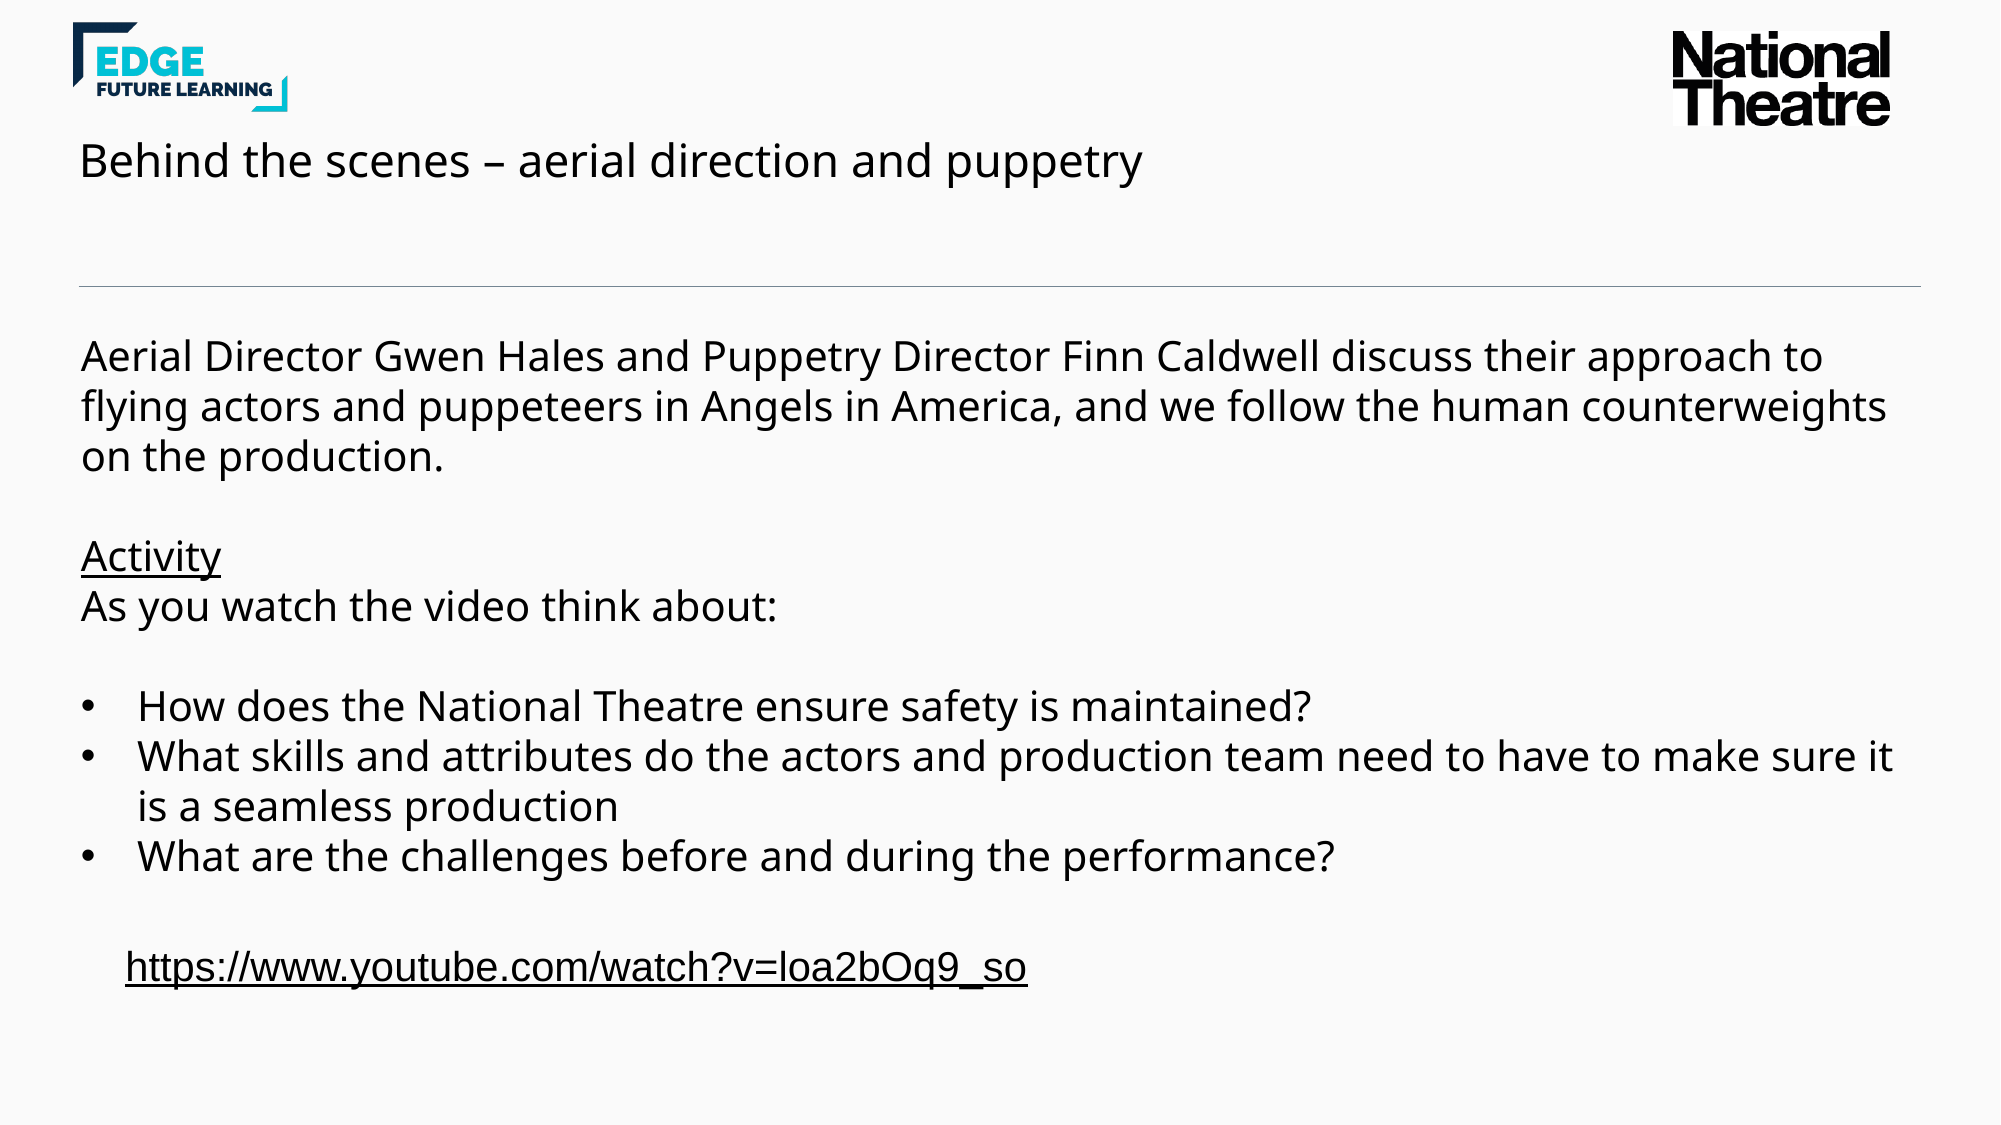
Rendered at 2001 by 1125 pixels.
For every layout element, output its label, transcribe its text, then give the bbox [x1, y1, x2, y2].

title Behind the scenes – aerial direction and puppetry [78, 137, 1922, 249]
picture [1673, 31, 1890, 126]
text_box https://www.youtube.com/watch?v=loa2bOq9_so [117, 888, 1103, 998]
text_box Aerial Director Gwen Hales and Puppetry Director Finn Caldwell discuss their approach to flying actors and puppeteers in Angels in America, and we follow the human counterweights on the production. Activity As you watch the video think about: How does the National Theatre ensure safety is maintained? What skills and attributes do the actors and production team need to have to make sure it is a seamless production What are the challenges before and during the performance? [73, 322, 1914, 888]
picture [38, 0, 298, 123]
